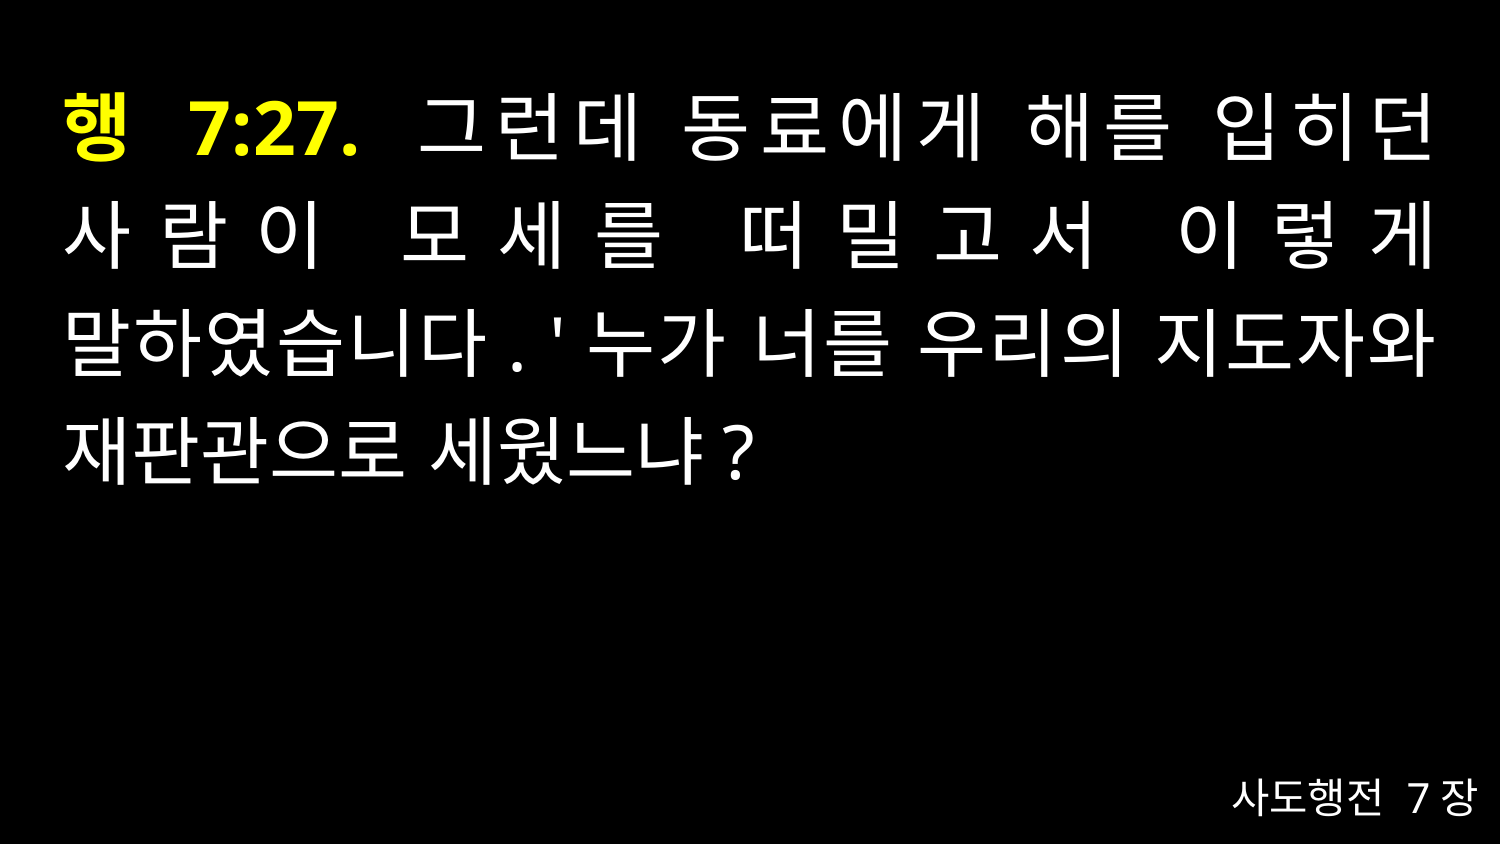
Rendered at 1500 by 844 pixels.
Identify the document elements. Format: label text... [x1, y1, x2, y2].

title 행 7:27. 그런데 동료에게 해를 입히던 사람이 모세를 떠밀고서 이렇게 말하였습니다. '누가 너를 우리의 지도자와 재판관으로 세웠느냐? [0, 0, 1500, 844]
subtitle 사도행전 7장 [916, 770, 1500, 844]
